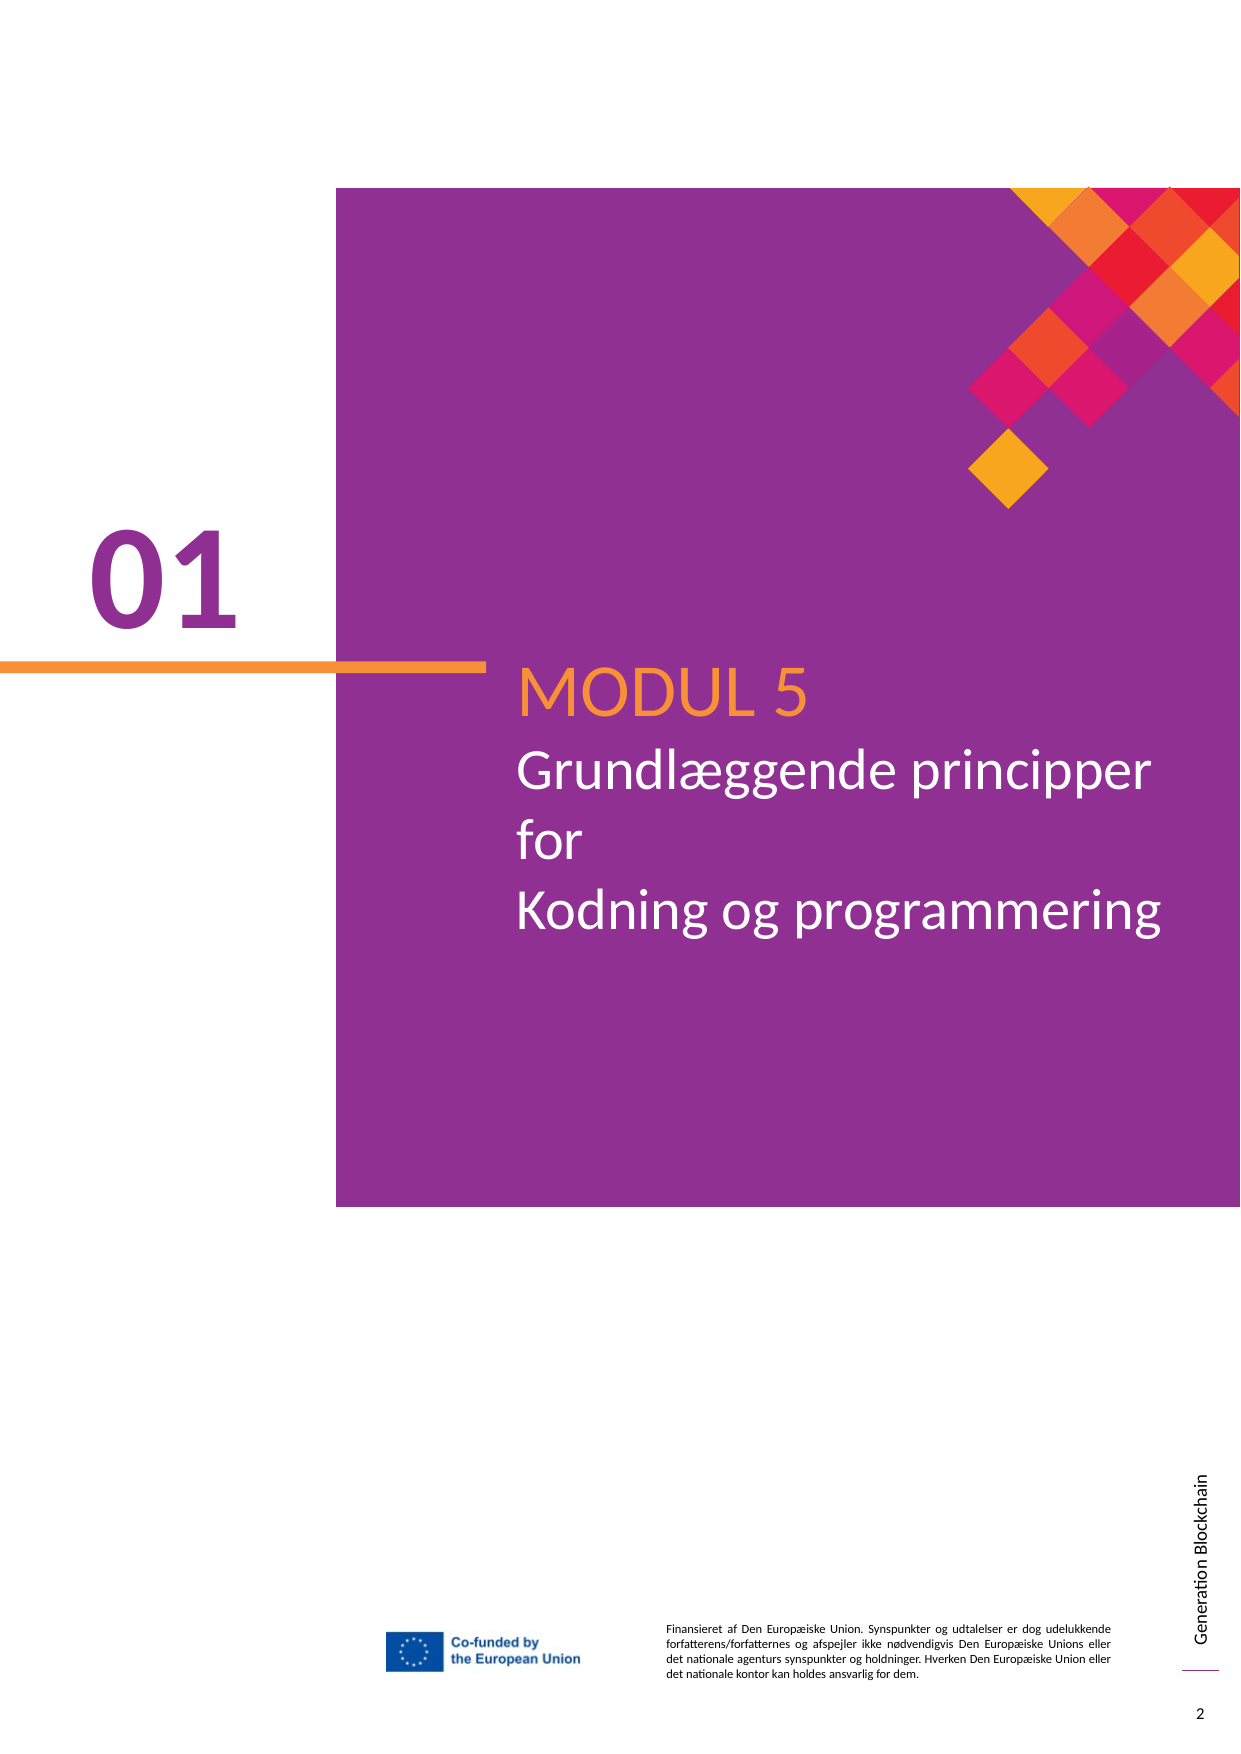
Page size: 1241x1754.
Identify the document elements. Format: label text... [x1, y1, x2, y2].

list MODUL 5 Grundlæggende principper for Kodning og programmering [501, 634, 1209, 975]
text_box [386, 1614, 1126, 1690]
list 01 [74, 471, 375, 727]
slide_number 2 [1169, 1674, 1231, 1751]
